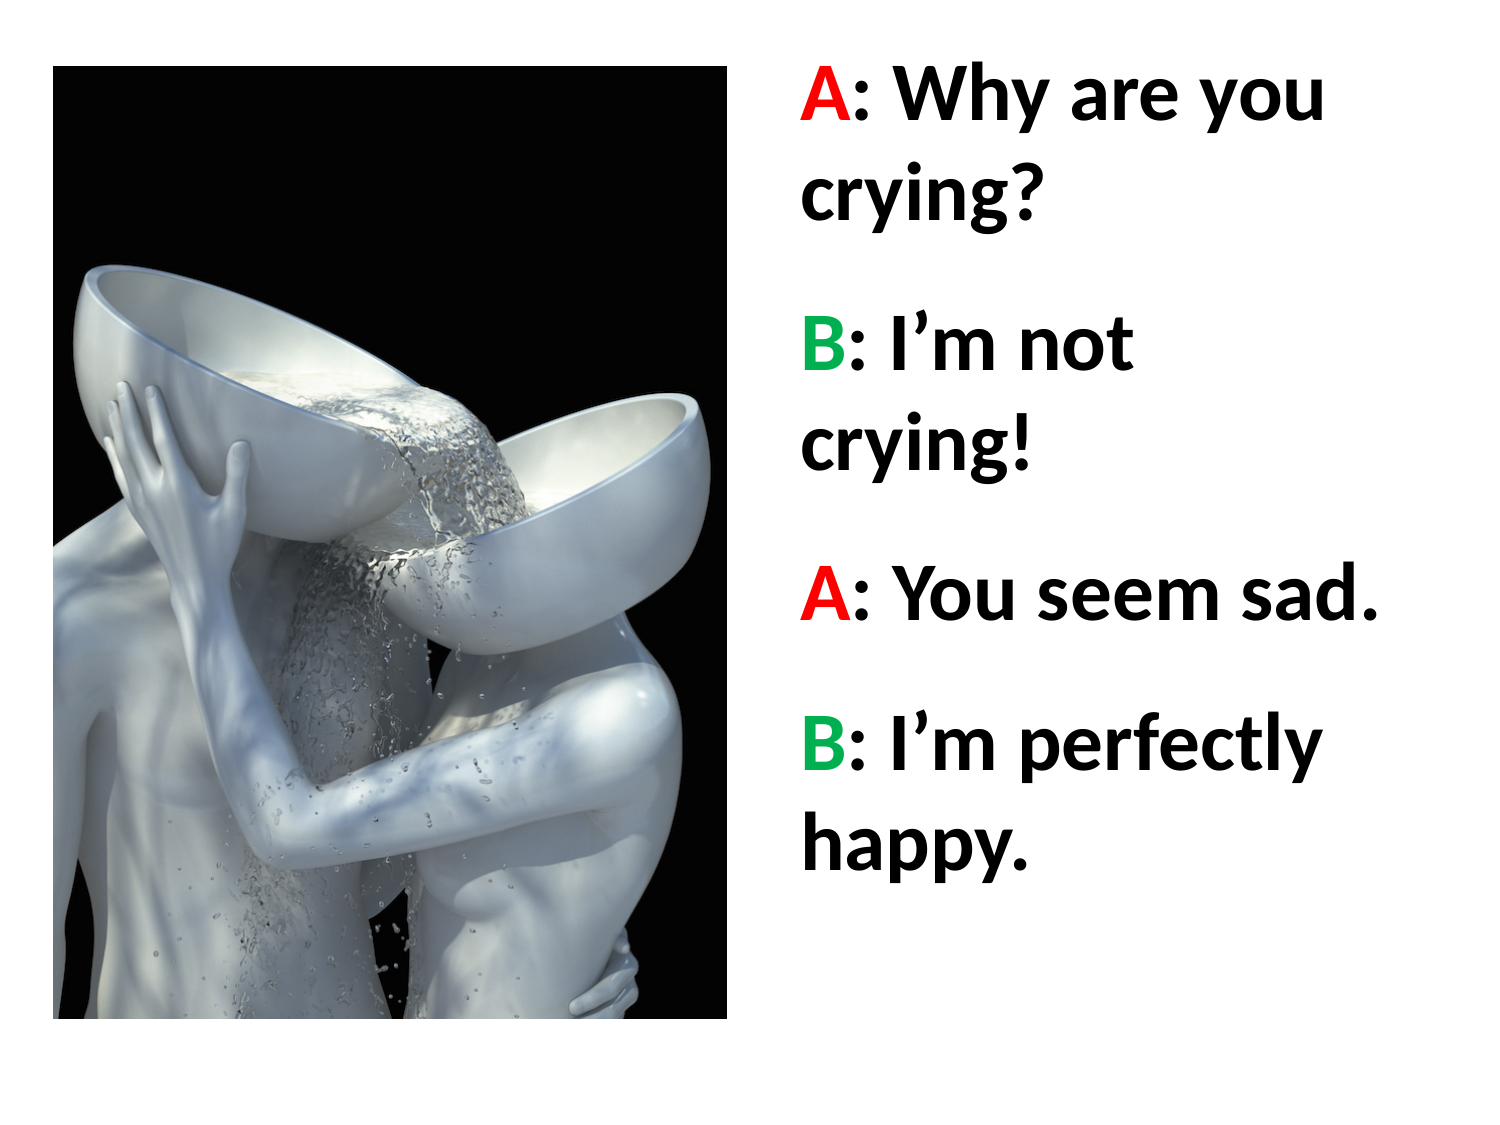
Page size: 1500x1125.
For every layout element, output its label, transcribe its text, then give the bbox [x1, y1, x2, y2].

picture [52, 66, 728, 1019]
text_box A: Why are you crying? B: I’m not crying! A: You seem sad. B: I’m perfectly happy. [785, 29, 1400, 895]
